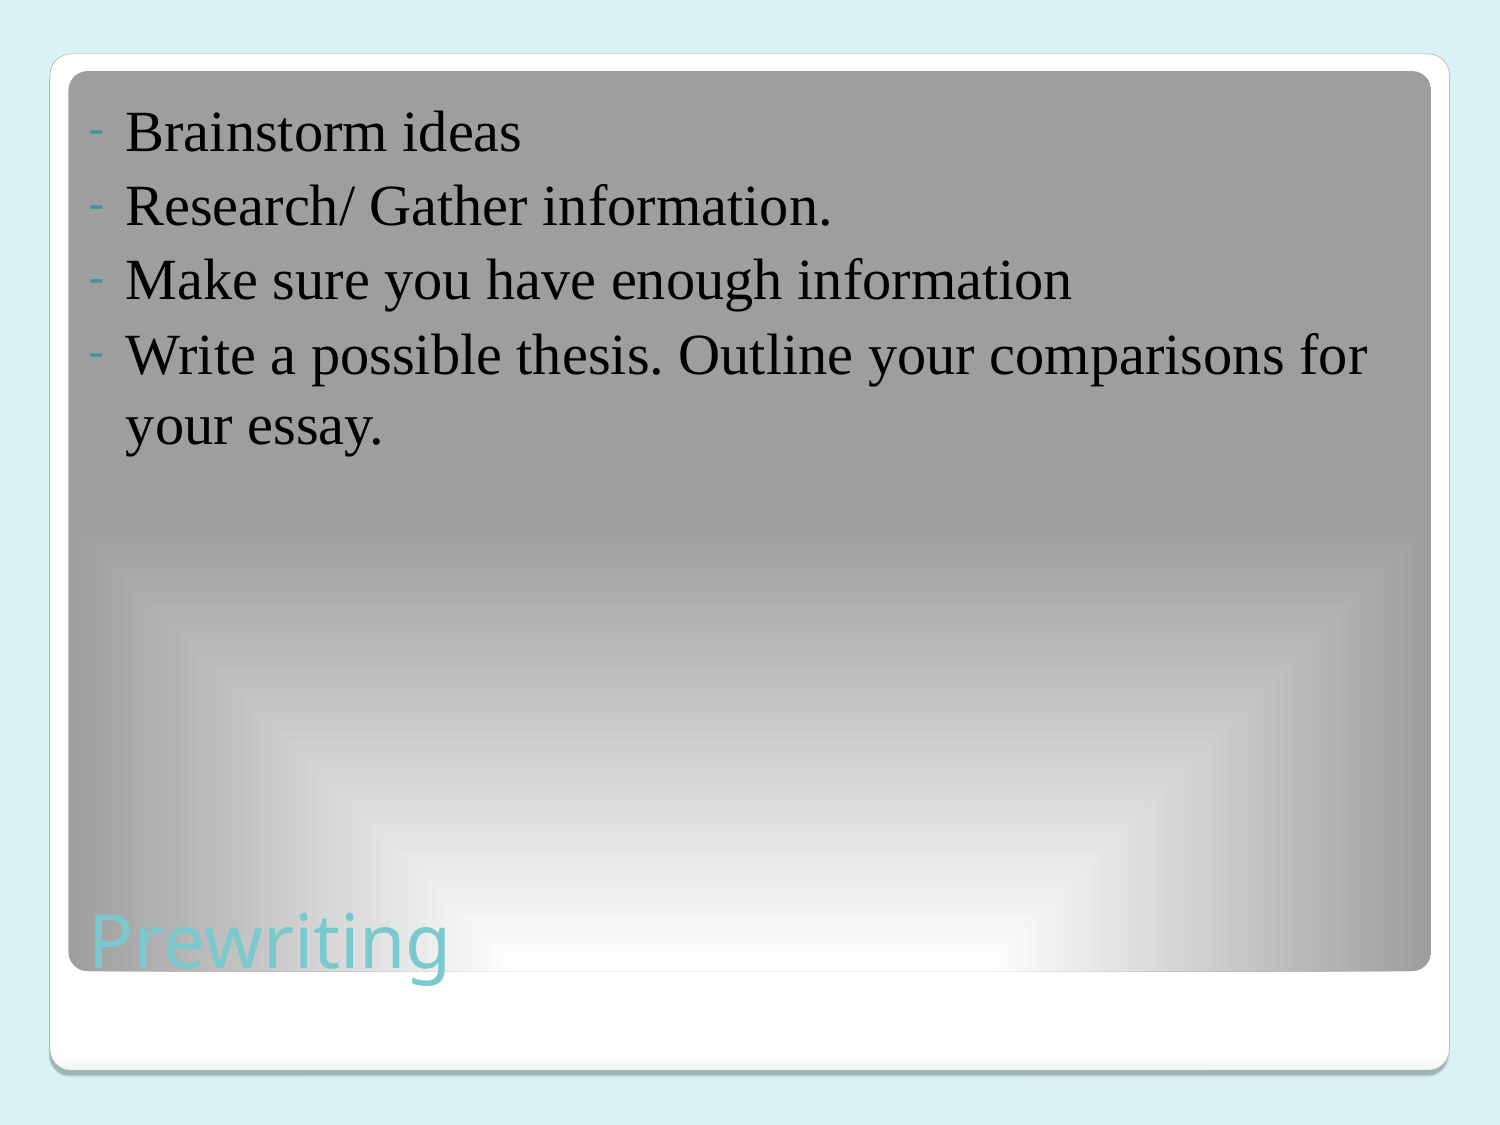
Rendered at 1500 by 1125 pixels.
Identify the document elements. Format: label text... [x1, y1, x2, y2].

text_box [68, 70, 1432, 970]
list Brainstorm ideas Research/ Gather information. Make sure you have enough information Write a possible thesis. Outline your comparisons for your essay. [81, 86, 1426, 797]
text_box [49, 53, 1450, 1071]
title Prewriting [81, 797, 1426, 991]
